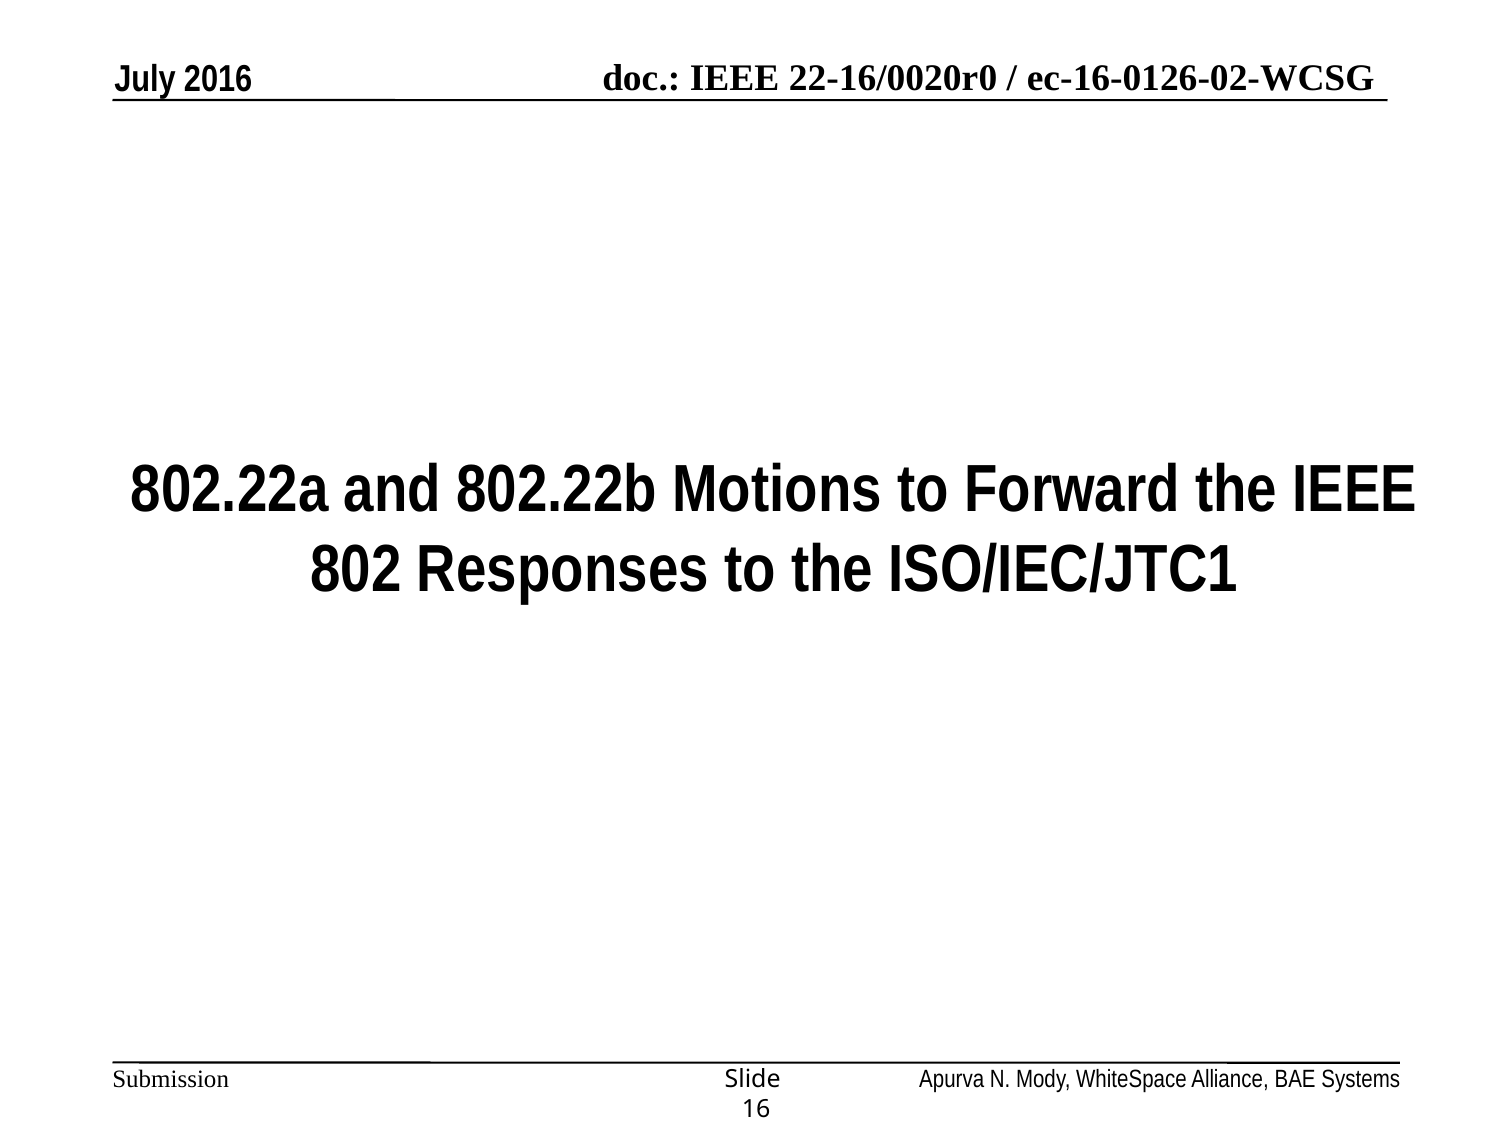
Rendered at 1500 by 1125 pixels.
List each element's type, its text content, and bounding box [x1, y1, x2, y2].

slide_number Slide 16 [712, 1061, 800, 1123]
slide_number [114, 54, 540, 100]
footer Apurva N. Mody, WhiteSpace Alliance, BAE Systems [902, 1061, 1402, 1093]
title 802.22a and 802.22b Motions to Forward the IEEE 802 Responses to the ISO/IEC/JTC1 [99, 362, 1451, 688]
